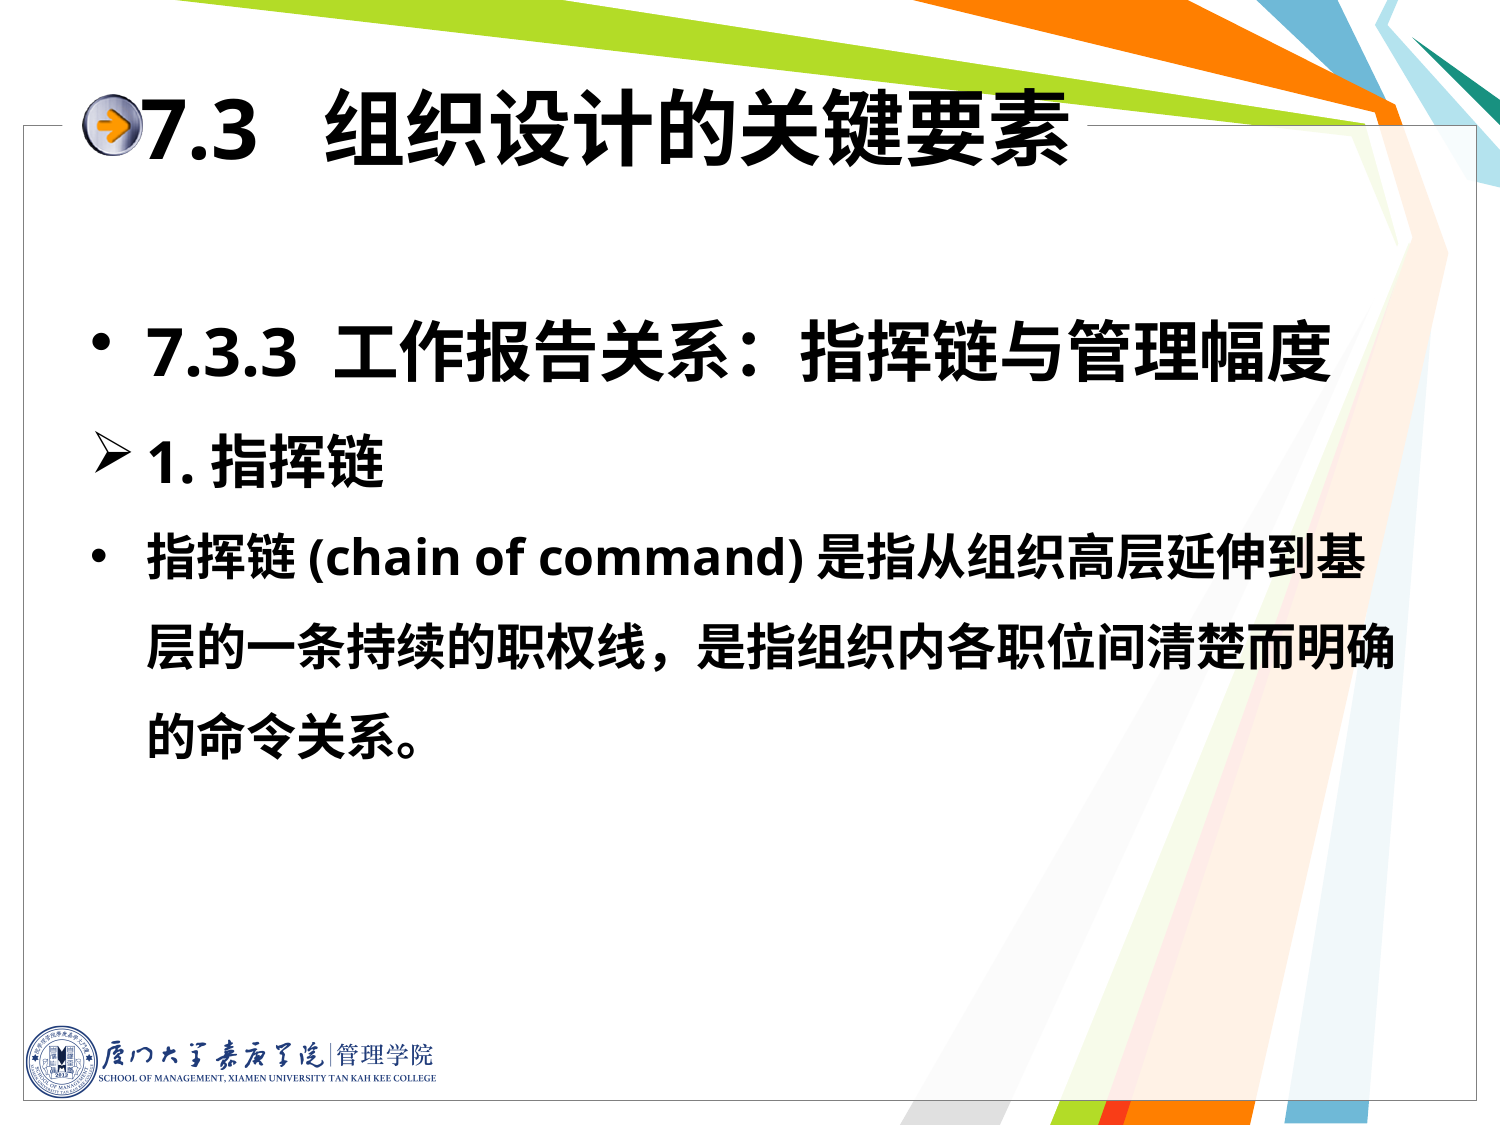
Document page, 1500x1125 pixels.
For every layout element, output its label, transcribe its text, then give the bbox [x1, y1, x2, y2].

picture [24, 1024, 438, 1100]
picture [82, 94, 125, 156]
list 7.3.3 工作报告关系：指挥链与管理幅度 1.指挥链 指挥链(chain of command)是指从组织高层延伸到基层的一条持续的职权线，是指组织内各职位间清楚而明确的命令关系。 [75, 262, 1425, 1005]
title 7.3 组织设计的关键要素 [125, 32, 1159, 220]
